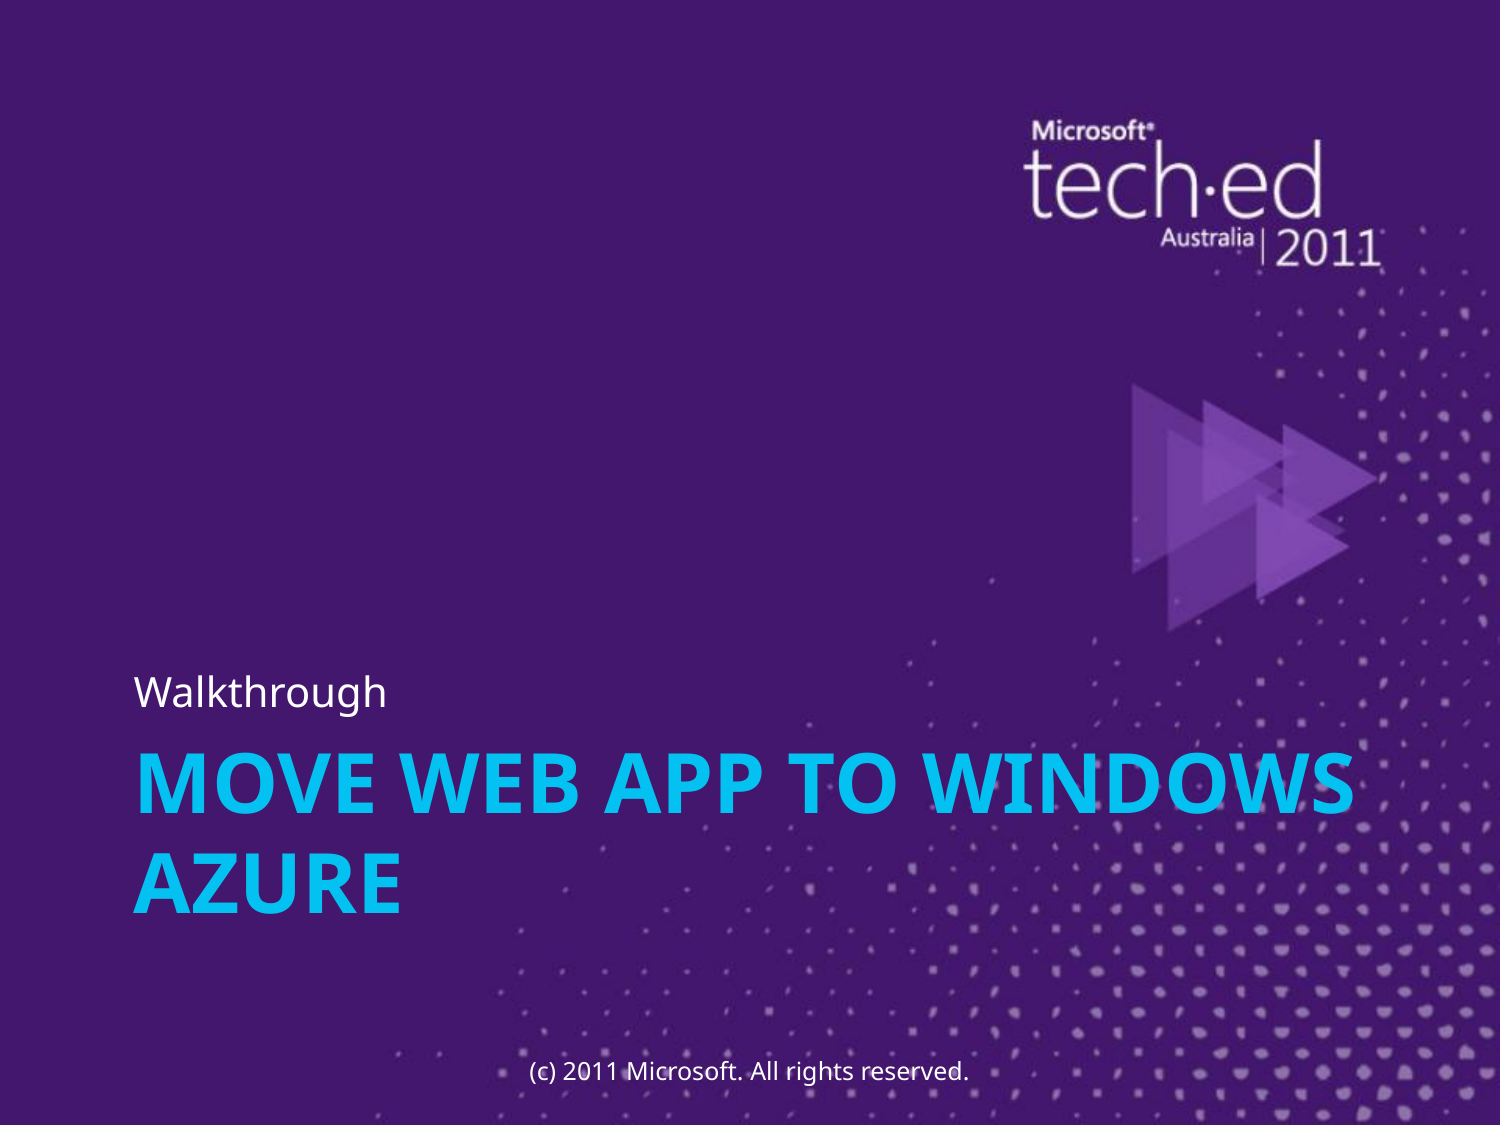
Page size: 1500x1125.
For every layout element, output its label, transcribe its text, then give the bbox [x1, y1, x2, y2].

picture [0, 0, 1500, 1125]
title MOVE Web App TO Windows AZURE [118, 723, 1394, 947]
footer (c) 2011 Microsoft. All rights reserved. [512, 1042, 988, 1103]
list Walkthrough [118, 476, 1394, 723]
